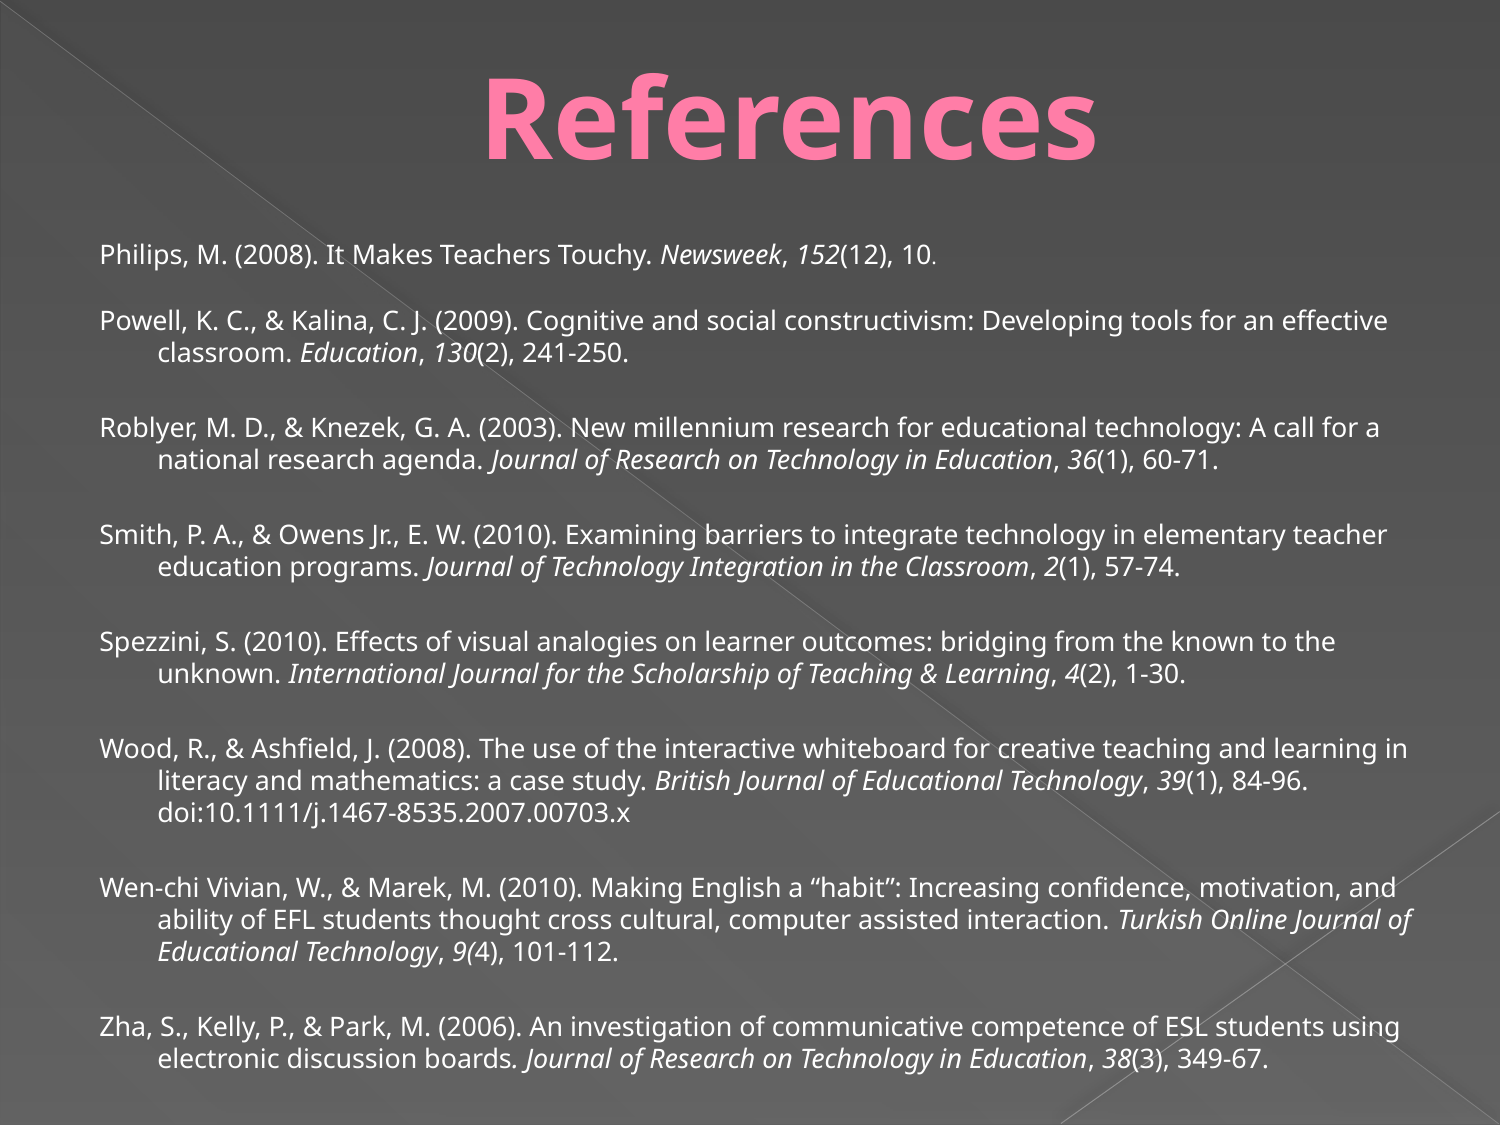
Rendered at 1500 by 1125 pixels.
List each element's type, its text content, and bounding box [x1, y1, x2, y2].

list Philips, M. (2008). It Makes Teachers Touchy. Newsweek, 152(12), 10. Powell, K. C., & Kalina, C. J. (2009). Cognitive and social constructivism: Developing tools for an effective classroom. Education, 130(2), 241-250. Roblyer, M. D., & Knezek, G. A. (2003). New millennium research for educational technology: A call for a national research agenda. Journal of Research on Technology in Education, 36(1), 60-71. Smith, P. A., & Owens Jr., E. W. (2010). Examining barriers to integrate technology in elementary teacher education programs. Journal of Technology Integration in the Classroom, 2(1), 57-74. Spezzini, S. (2010). Effects of visual analogies on learner outcomes: bridging from the known to the unknown. International Journal for the Scholarship of Teaching & Learning, 4(2), 1-30. Wood, R., & Ashfield, J. (2008). The use of the interactive whiteboard for creative teaching and learning in literacy and mathematics: a case study. British Journal of Educational Technology, 39(1), 84-96. doi:10.1111/j.1467-8535.2007.00703.x Wen-chi Vivian, W., & Marek, M. (2010). Making English a “habit”: Increasing confidence, motivation, and ability of EFL students thought cross cultural, computer assisted interaction. Turkish Online Journal of Educational Technology, 9(4), 101-112. Zha, S., Kelly, P., & Park, M. (2006). An investigation of communicative competence of ESL students using electronic discussion boards. Journal of Research on Technology in Education, 38(3), 349-67. [75, 200, 1450, 1084]
title References [75, 0, 1425, 200]
